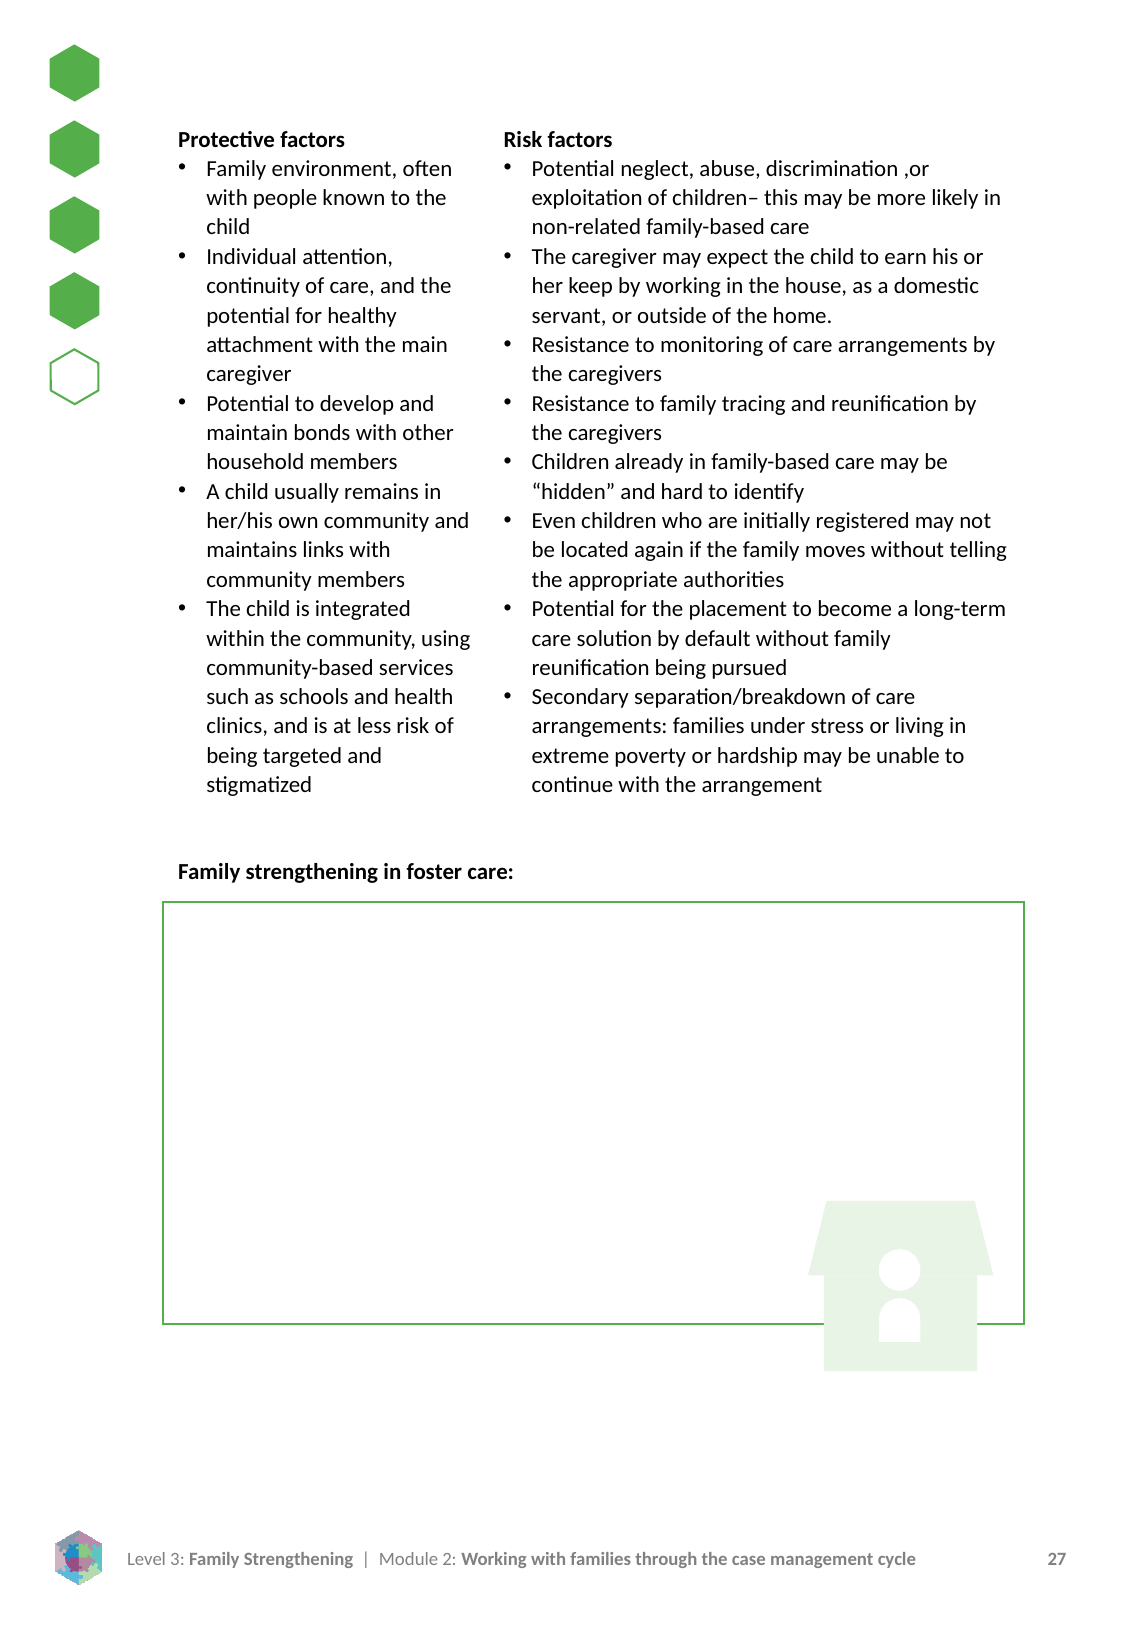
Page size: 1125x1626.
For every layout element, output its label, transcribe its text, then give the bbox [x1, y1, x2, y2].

text_box Protective factors Family environment, often with people known to the child Individual attention, continuity of care, and the potential for healthy attachment with the main caregiver Potential to develop and maintain bonds with other household members A child usually remains in her/his own community and maintains links with community members The child is integrated within the community, using community-based services such as schools and health clinics, and is at less risk of being targeted and stigmatized [163, 114, 488, 805]
text_box [49, 120, 100, 178]
text_box [49, 272, 100, 330]
text_box [49, 196, 100, 254]
text_box [49, 348, 100, 406]
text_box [807, 1200, 994, 1371]
text_box Family strengthening in foster care: [163, 842, 576, 898]
text_box [49, 44, 100, 102]
text_box Risk factors Potential neglect, abuse, discrimination ,or exploitation of children– this may be more likely in non-related family-based care The caregiver may expect the child to earn his or her keep by working in the house, as a domestic servant, or outside of the home. Resistance to monitoring of care arrangements by the caregivers Resistance to family tracing and reunification by the caregivers Children already in family-based care may be “hidden” and hard to identify Even children who are initially registered may not be located again if the family moves without telling the appropriate authorities Potential for the placement to become a long-term care solution by default without family reunification being pursued Secondary separation/breakdown of care arrangements: families under stress or living in extreme poverty or hardship may be unable to continue with the arrangement [488, 114, 1025, 805]
picture [55, 1530, 102, 1585]
text_box [162, 901, 1025, 1325]
